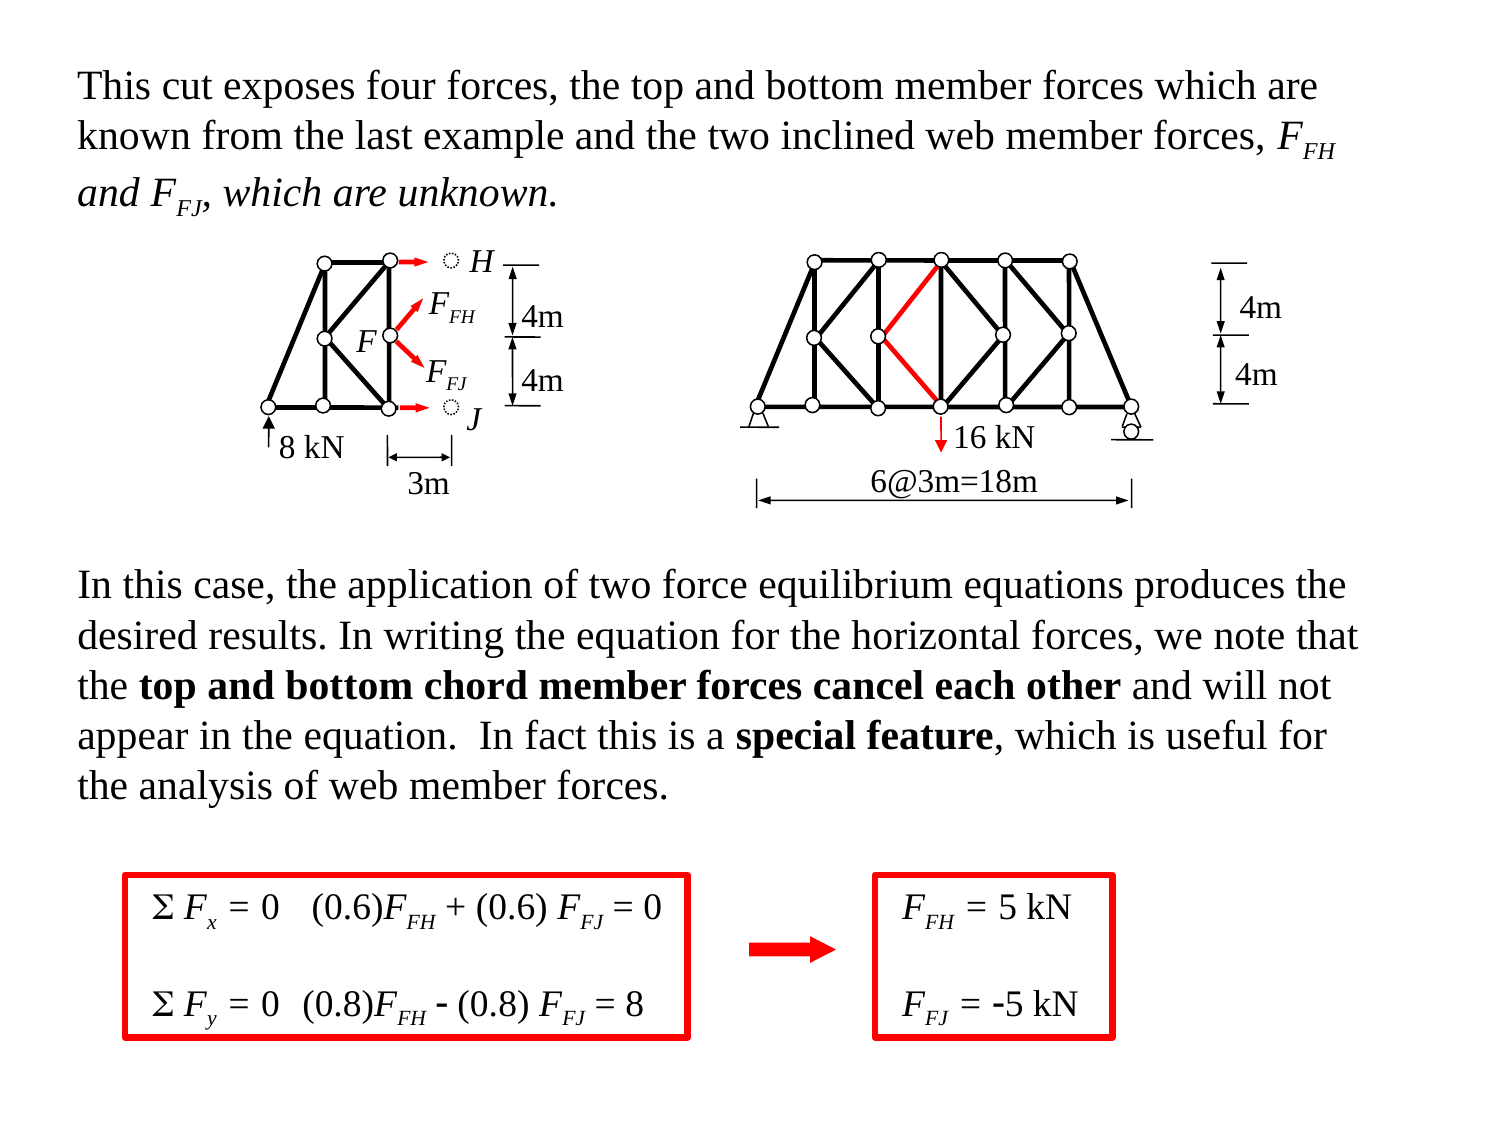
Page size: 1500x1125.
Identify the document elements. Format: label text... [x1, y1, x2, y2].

text_box [317, 331, 333, 347]
text_box [381, 401, 397, 417]
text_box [740, 252, 1154, 505]
text_box [443, 399, 451, 415]
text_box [387, 434, 545, 496]
text_box [382, 253, 398, 268]
text_box J [451, 390, 502, 434]
text_box [260, 399, 276, 415]
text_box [873, 873, 1188, 1082]
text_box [1216, 267, 1406, 334]
text_box [392, 328, 398, 343]
text_box This cut exposes four forces, the top and bottom member forces which are known from the last example and the two inclined web member forces, FFH and FFJ, which are unknown. [62, 50, 1400, 229]
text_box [62, 549, 1388, 815]
text_box [443, 253, 454, 268]
text_box FFJ [410, 341, 510, 390]
text_box FFH [413, 274, 512, 323]
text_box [1212, 335, 1401, 404]
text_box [123, 873, 835, 1040]
text_box H [454, 231, 505, 274]
text_box [398, 257, 429, 267]
text_box [317, 256, 333, 272]
text_box F [341, 311, 392, 356]
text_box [504, 266, 638, 406]
text_box [315, 398, 331, 413]
text_box [399, 403, 430, 412]
text_box 8 kN [263, 418, 388, 465]
